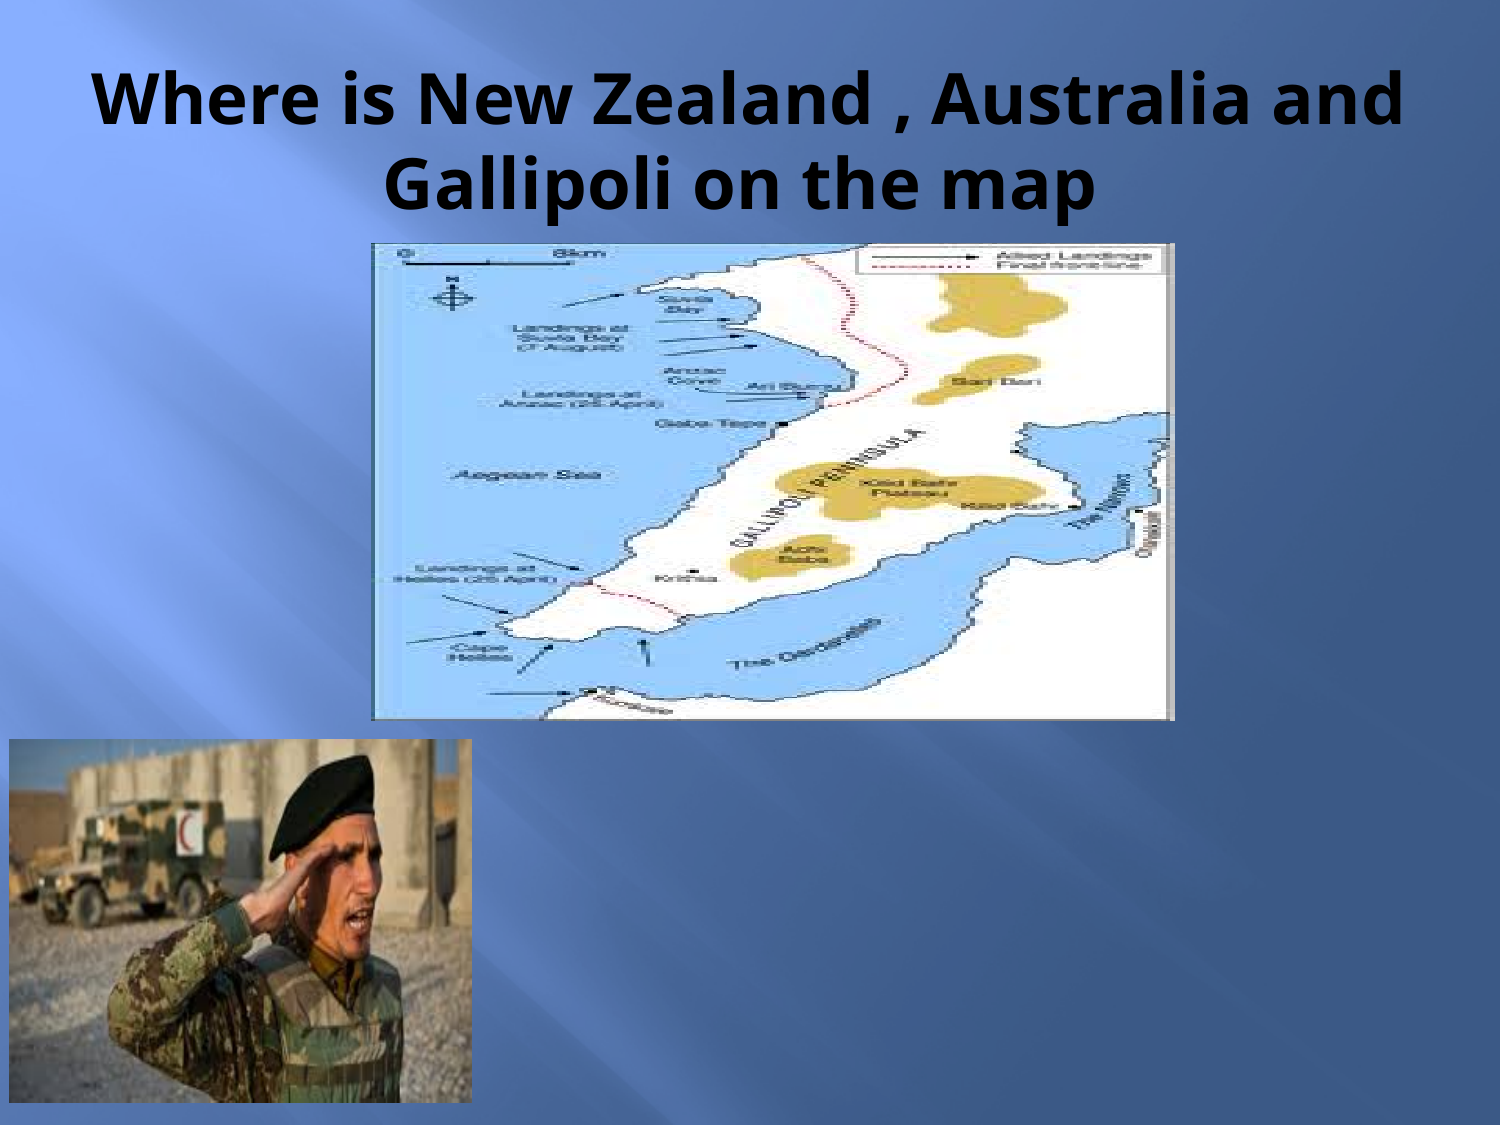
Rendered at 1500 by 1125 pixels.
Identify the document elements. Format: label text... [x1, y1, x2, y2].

picture [8, 739, 472, 1104]
title Where is New Zealand , Australia and Gallipoli on the map [75, 45, 1425, 233]
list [371, 243, 1175, 722]
